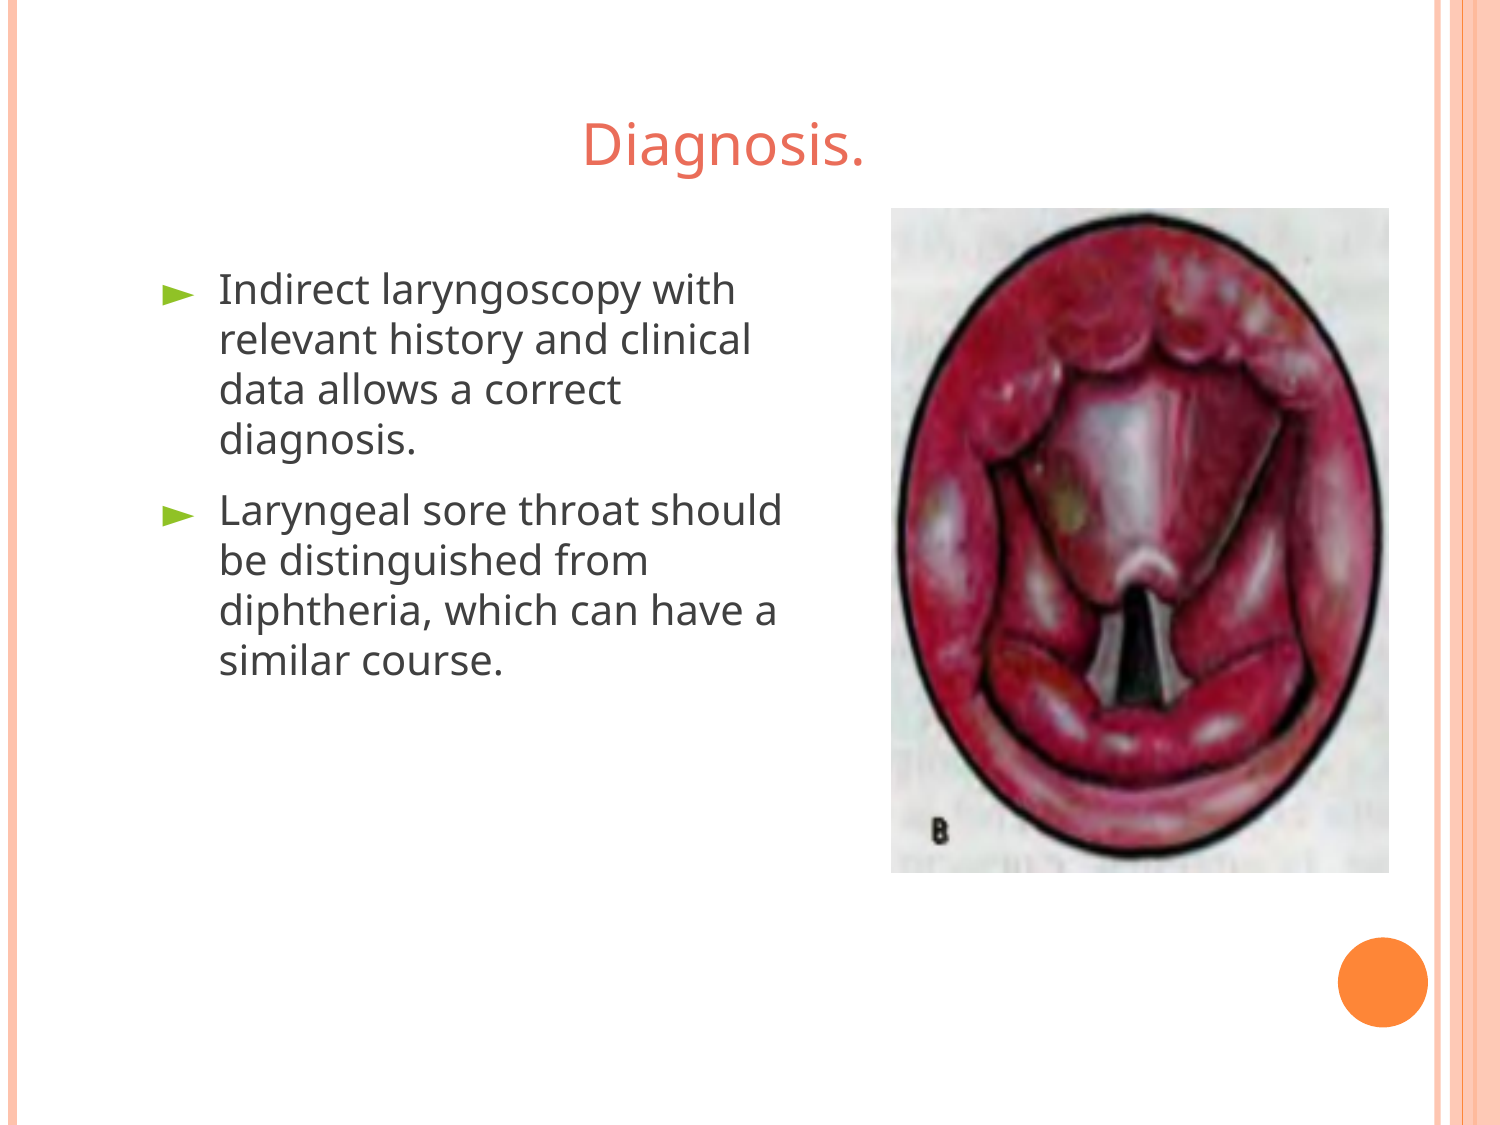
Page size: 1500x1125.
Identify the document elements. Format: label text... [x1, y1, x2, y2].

text_box Diagnosis. [83, 99, 1365, 209]
picture [891, 207, 1389, 874]
text_box Indirect laryngoscopy with relevant history and clinical data allows a correct diagnosis. Laryngeal sore throat should be distinguished from diphtheria, which can have a similar course. [147, 255, 845, 892]
